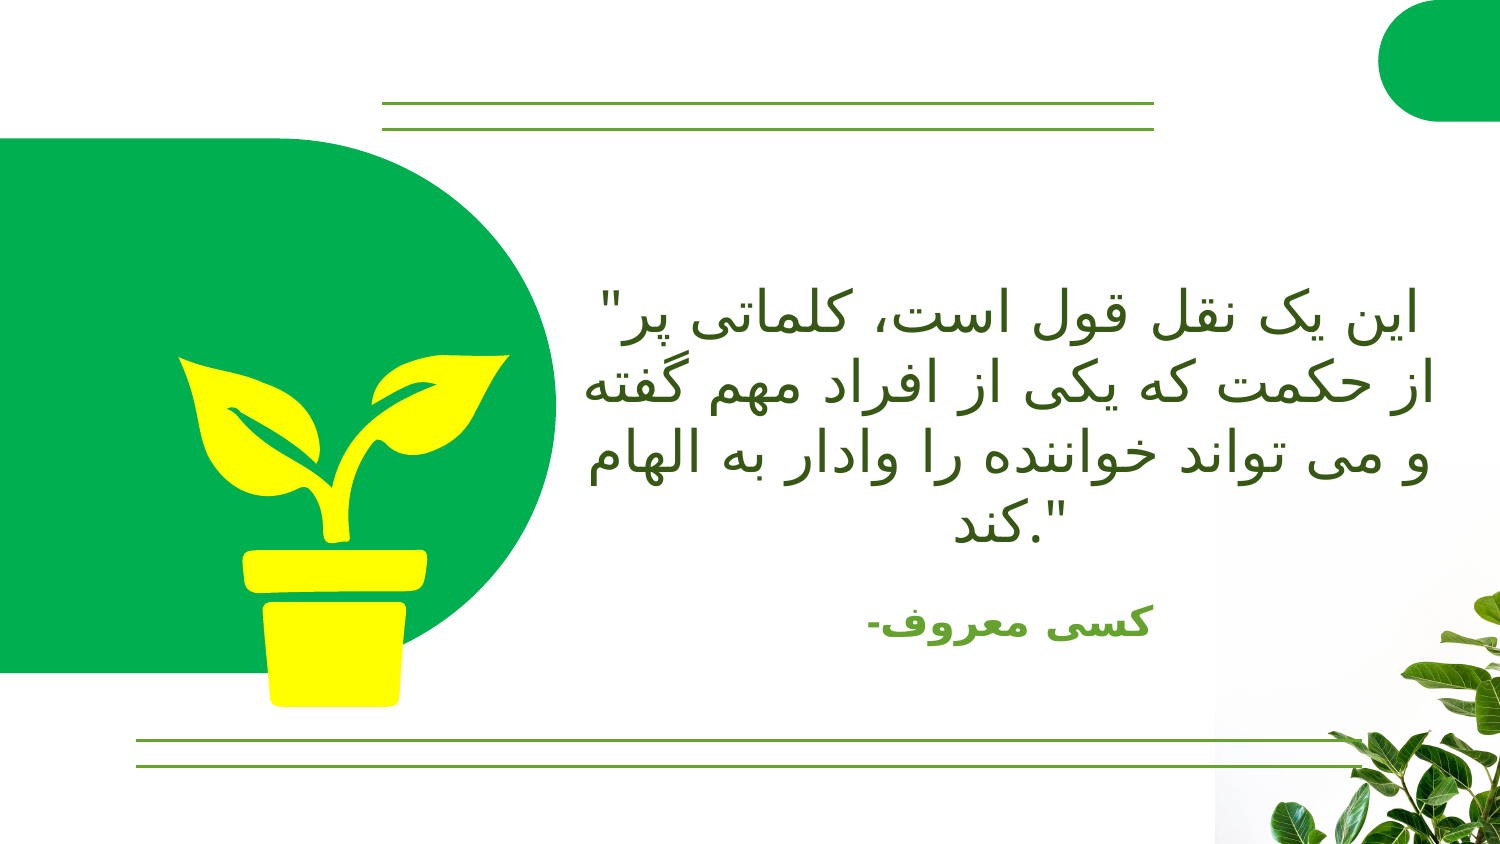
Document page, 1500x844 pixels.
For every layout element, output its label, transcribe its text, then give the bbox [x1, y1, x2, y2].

subtitle "این یک نقل قول است، کلماتی پر از حکمت که یکی از افراد مهم گفته و می تواند خواننده را وادار به الهام کند." [556, 259, 1465, 554]
title -کسی معروف [556, 579, 1465, 667]
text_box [178, 355, 510, 707]
text_box [0, 138, 557, 674]
picture [1215, 464, 1500, 844]
